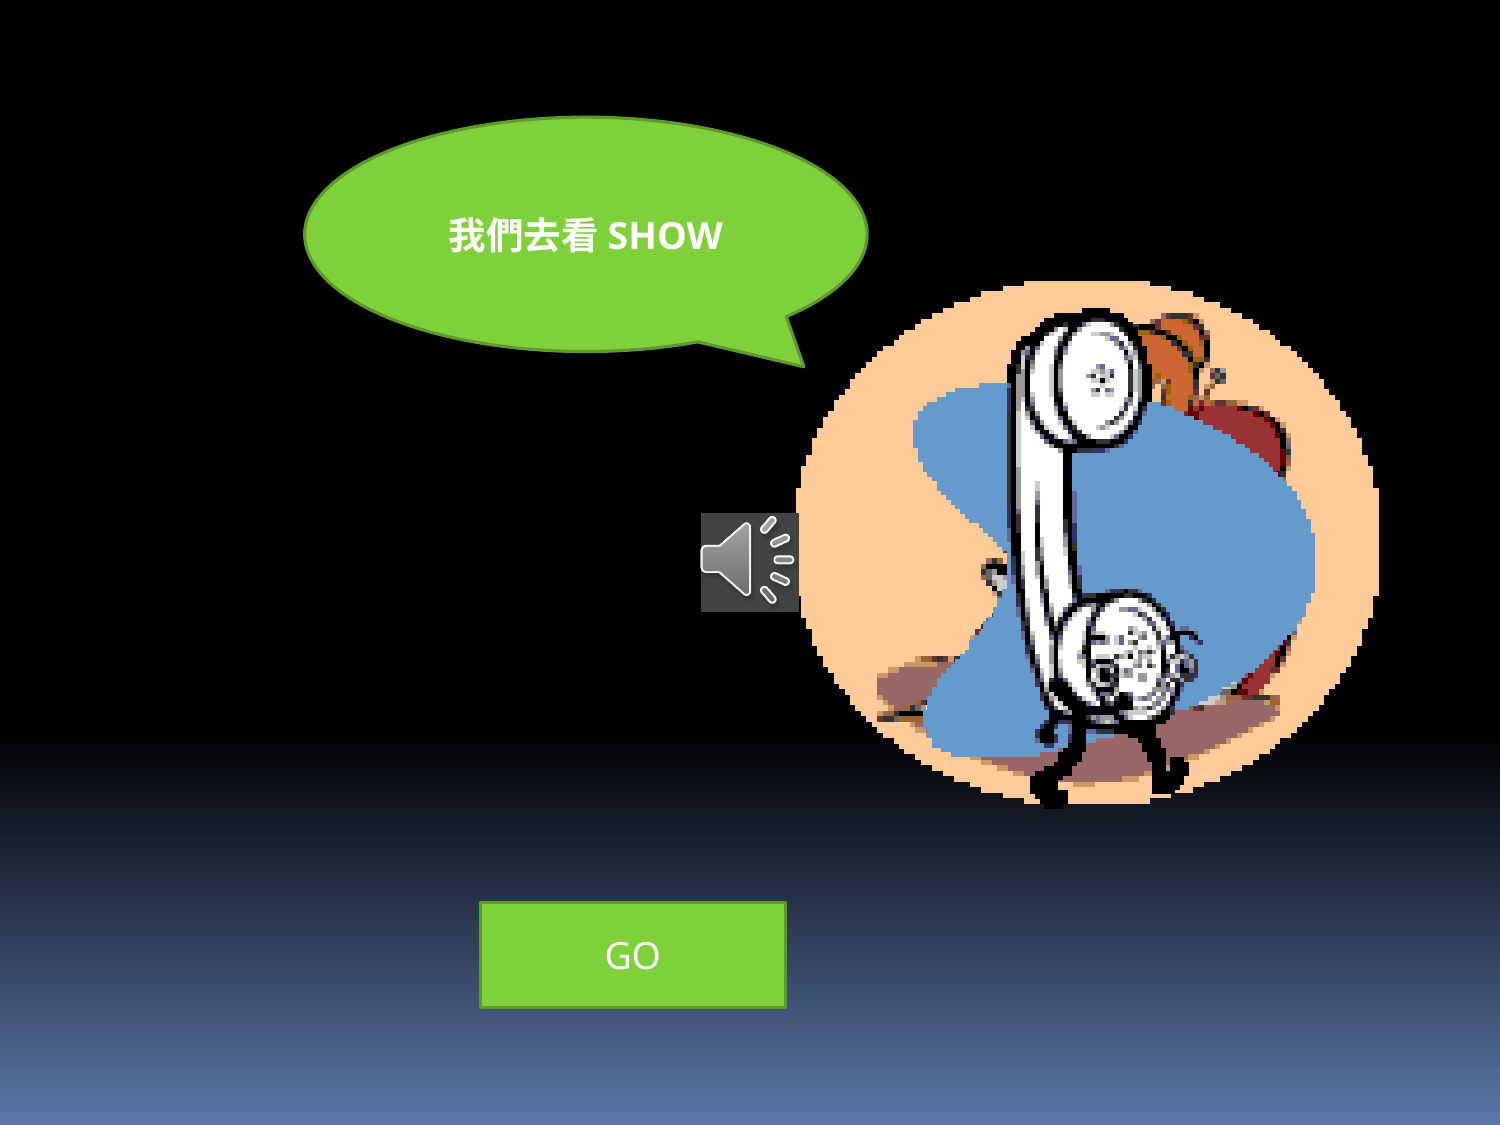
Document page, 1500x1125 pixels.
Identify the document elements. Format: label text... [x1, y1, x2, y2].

text_box 我們去看SHOW [303, 115, 869, 365]
picture [699, 512, 801, 613]
picture [796, 280, 1380, 804]
text_box GO [479, 901, 787, 1009]
picture [866, 304, 1372, 809]
